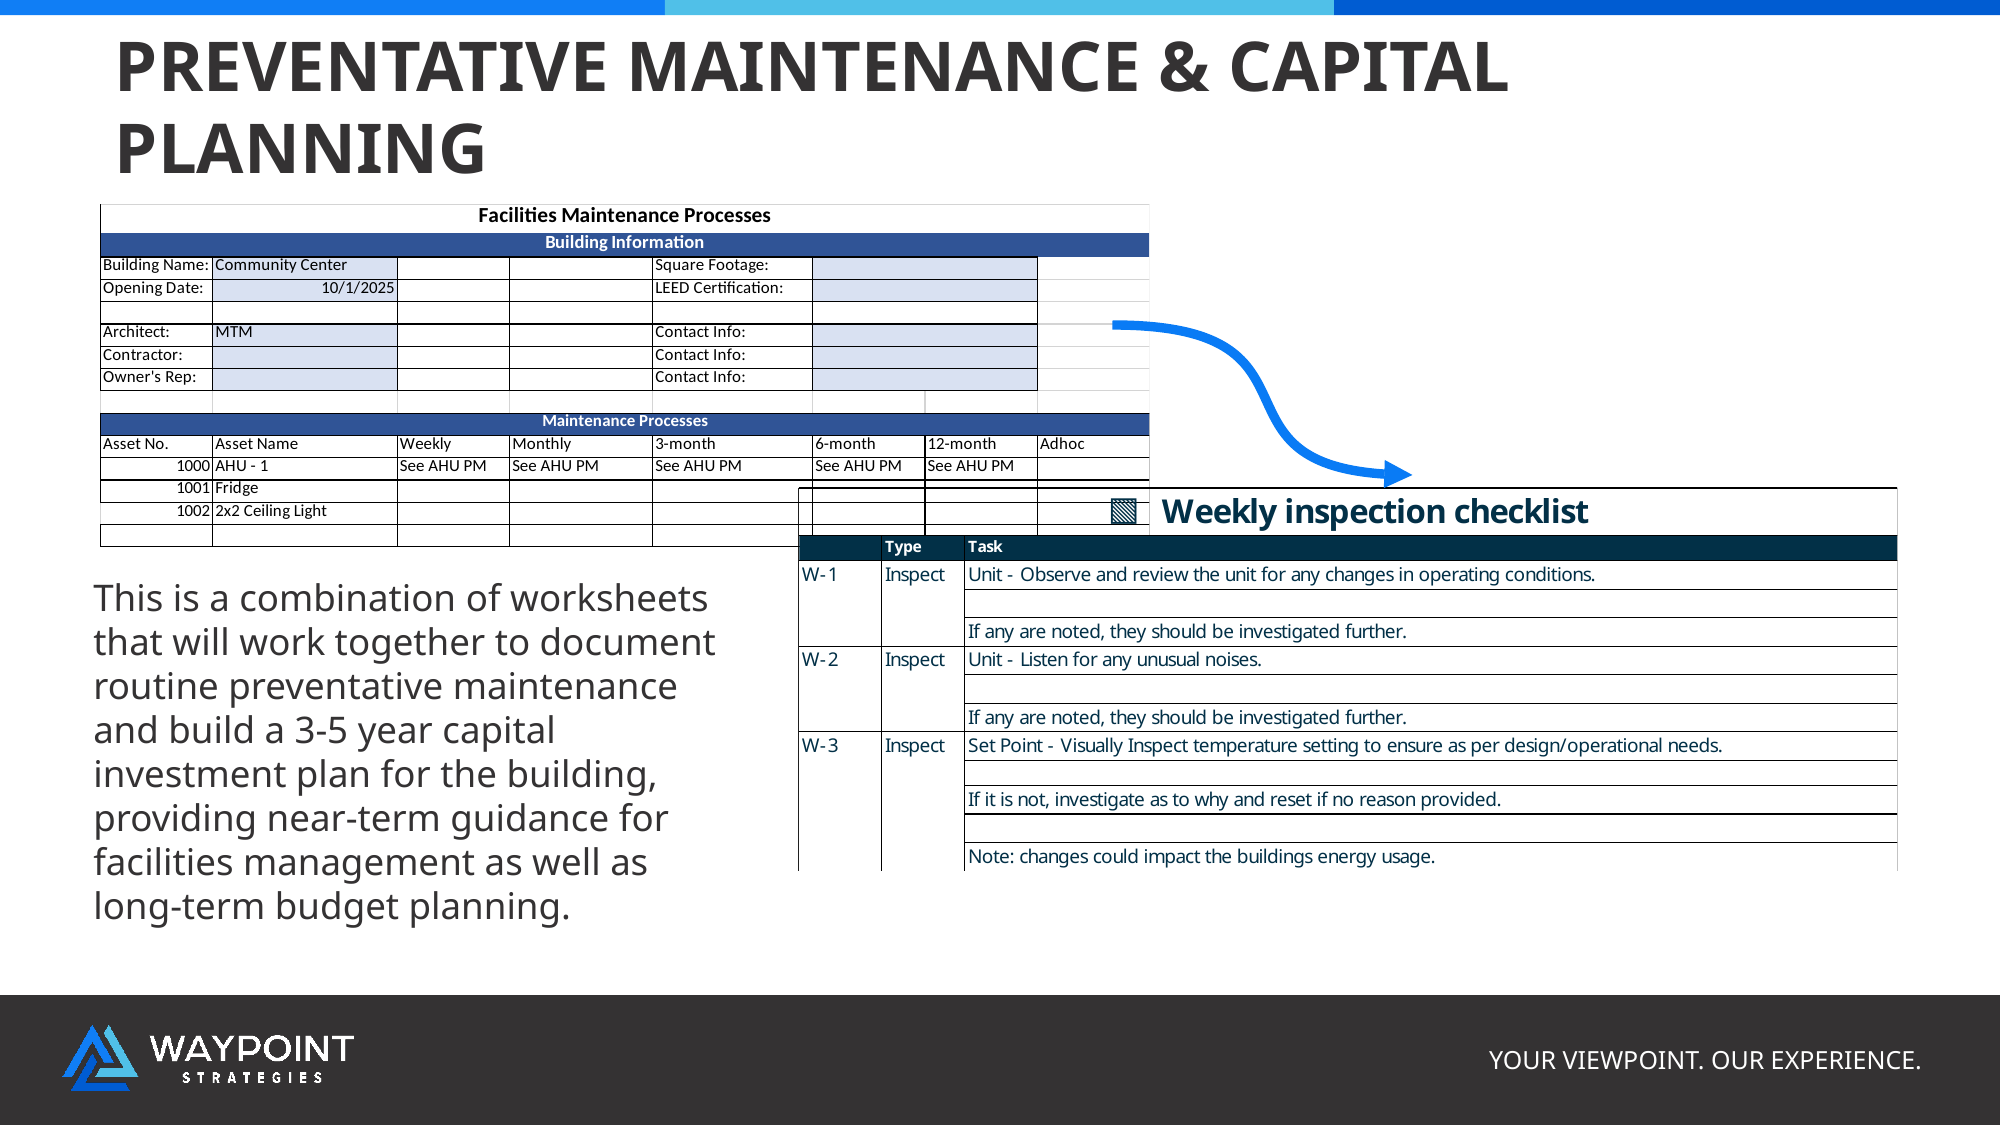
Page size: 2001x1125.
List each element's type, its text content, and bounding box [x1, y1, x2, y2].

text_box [99, 204, 1151, 548]
list This is a combination of worksheets that will work together to document routine preventative maintenance and build a 3-5 year capital investment plan for the building, providing near-term guidance for facilities management as well as long-term budget planning. [78, 566, 738, 951]
title Preventative maintenance & capital planning [99, 45, 1900, 165]
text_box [1112, 324, 1413, 476]
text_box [798, 487, 1899, 872]
picture [62, 1024, 354, 1091]
